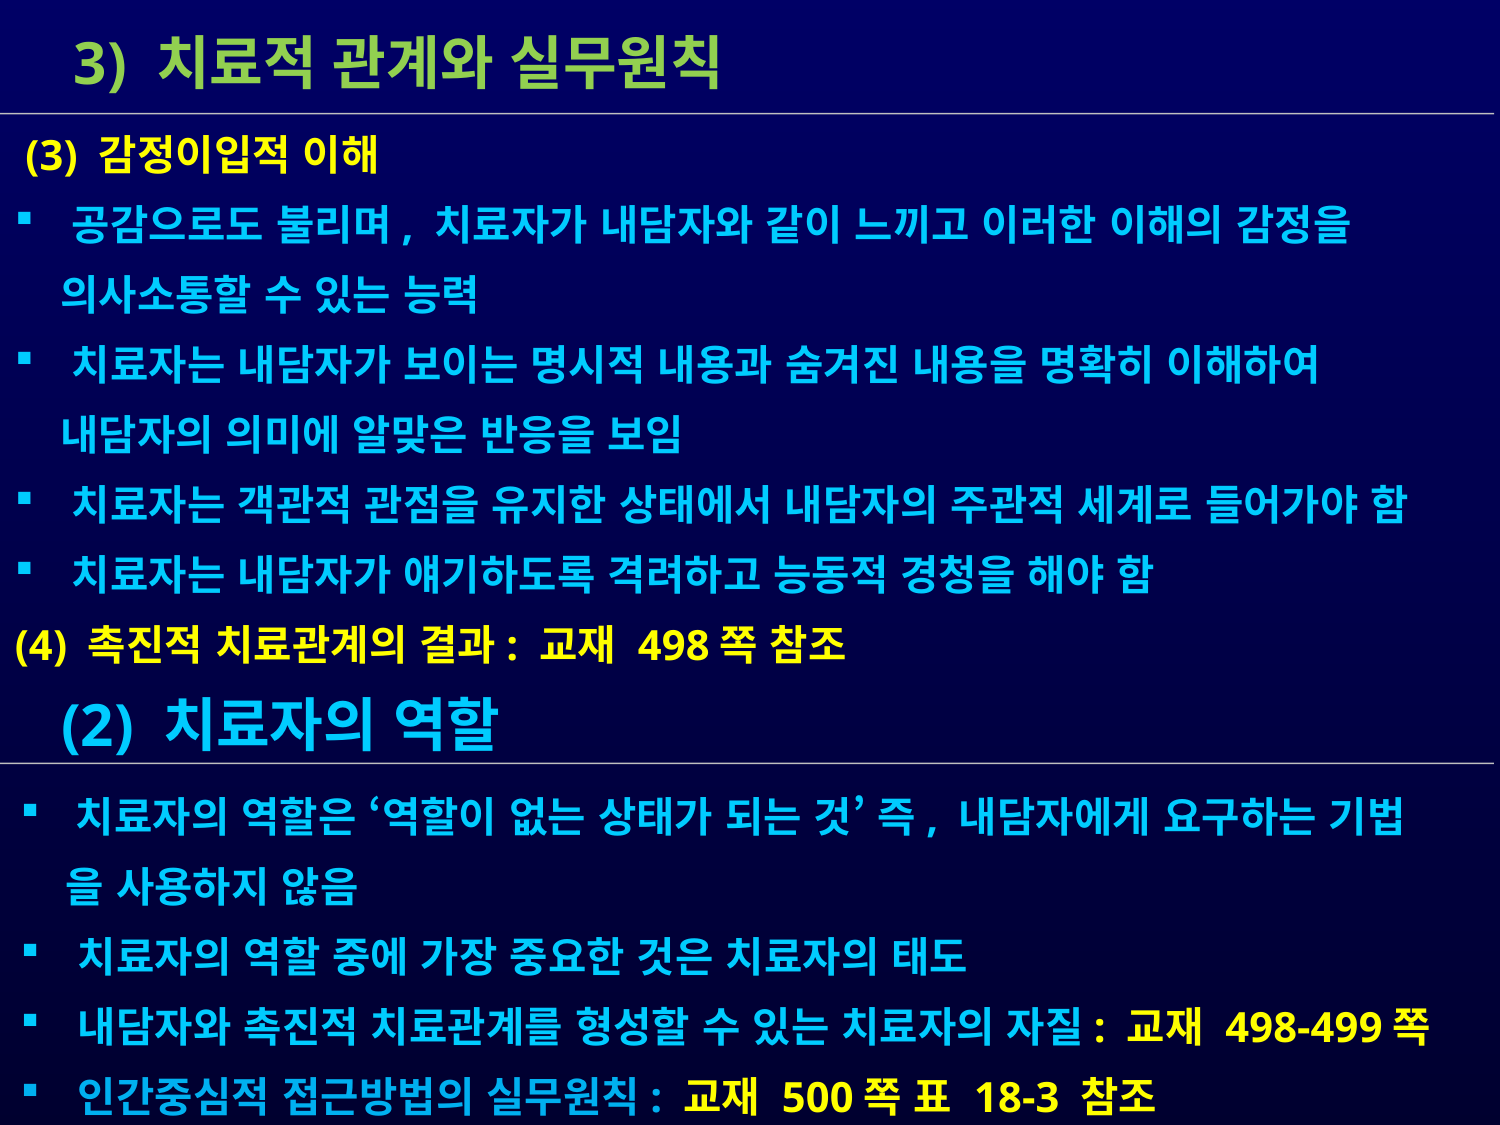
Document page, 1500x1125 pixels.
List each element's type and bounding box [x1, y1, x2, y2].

text_box [0, 18, 1500, 1122]
